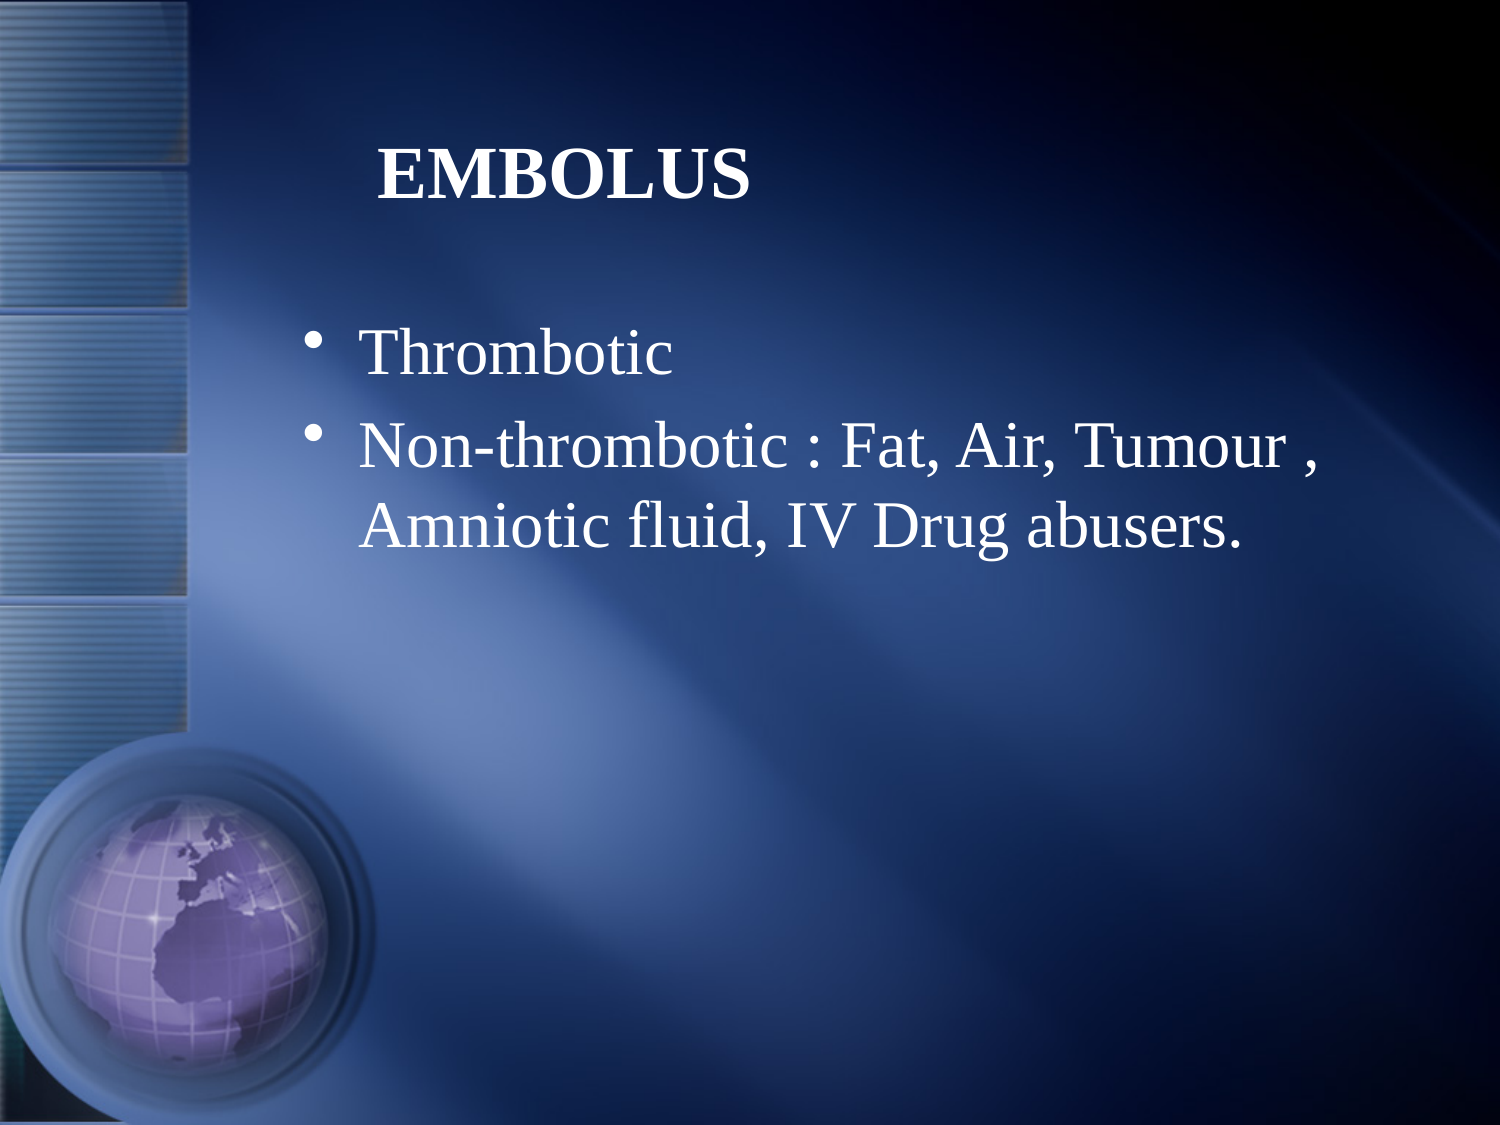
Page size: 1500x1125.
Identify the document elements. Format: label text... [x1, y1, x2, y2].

title EMBOLUS [362, 74, 1401, 263]
picture [0, 0, 1500, 1125]
list Thrombotic Non-thrombotic : Fat, Air, Tumour , Amniotic fluid, IV Drug abusers. [287, 299, 1401, 1001]
